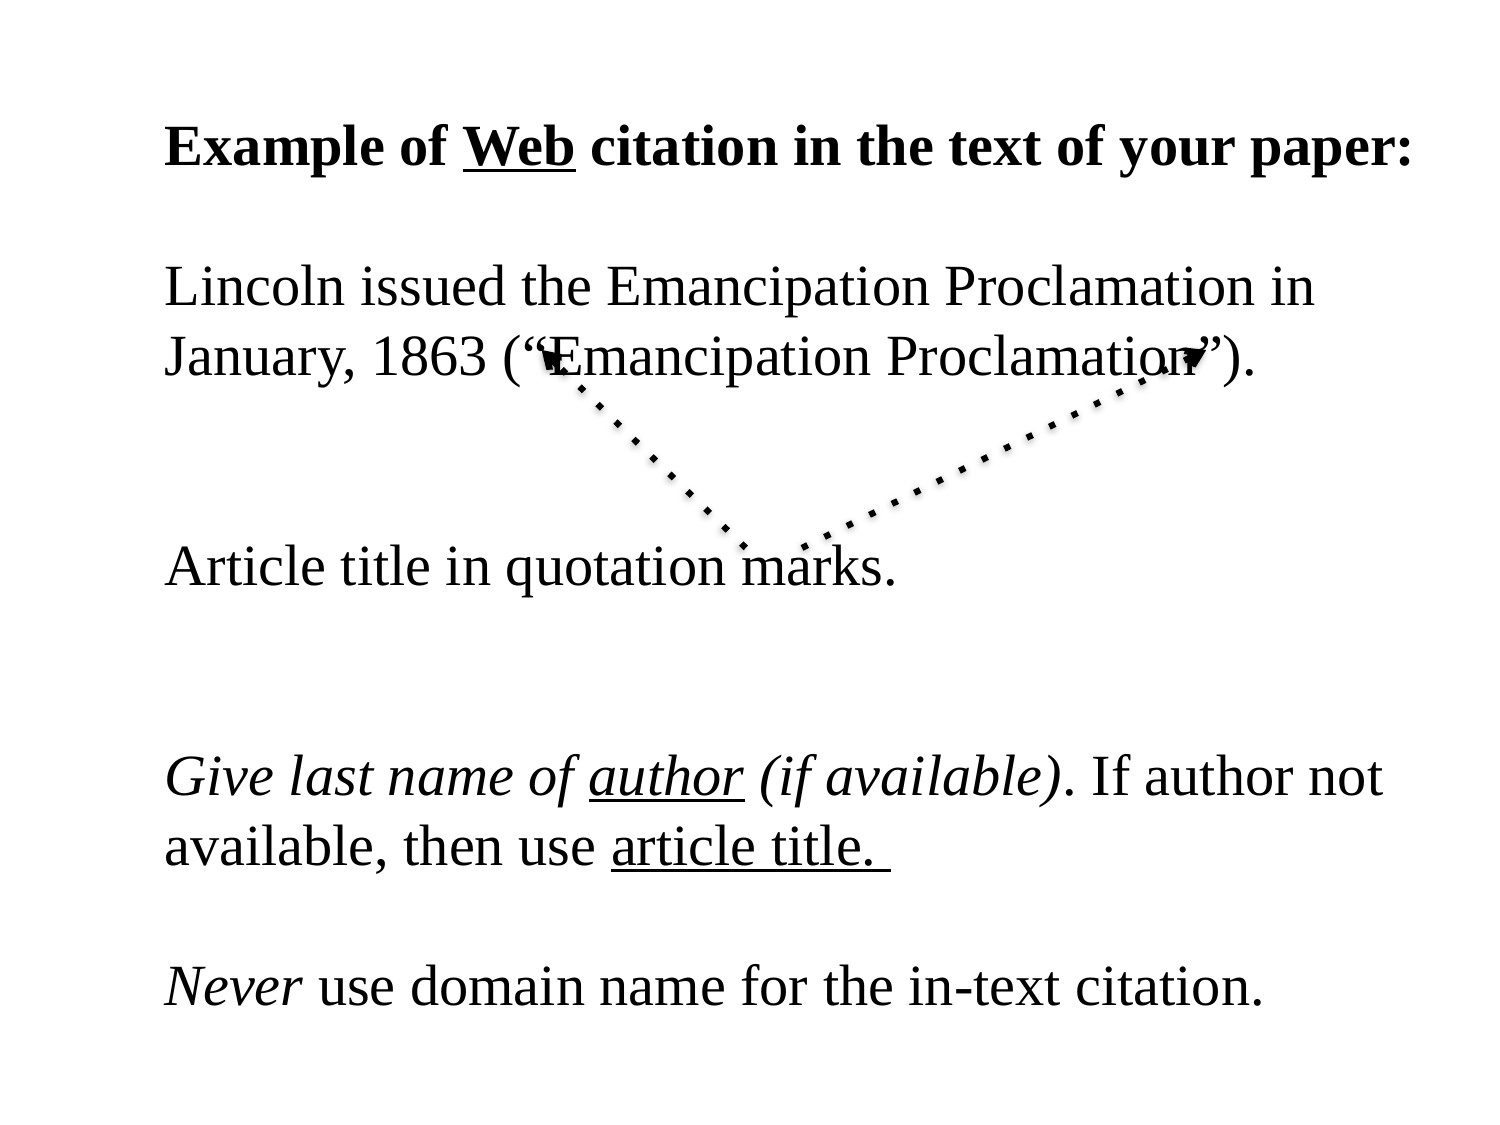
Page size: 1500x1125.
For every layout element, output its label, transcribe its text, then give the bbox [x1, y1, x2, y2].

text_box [801, 349, 1207, 549]
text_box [541, 349, 747, 549]
text_box Example of Web citation in the text of your paper: Lincoln issued the Emancipation Proclamation in January, 1863 (“Emancipation Proclamation”). Article title in quotation marks. Give last name of author (if available). If author not available, then use article title. Never use domain name for the in-text citation. [149, 99, 1438, 1025]
